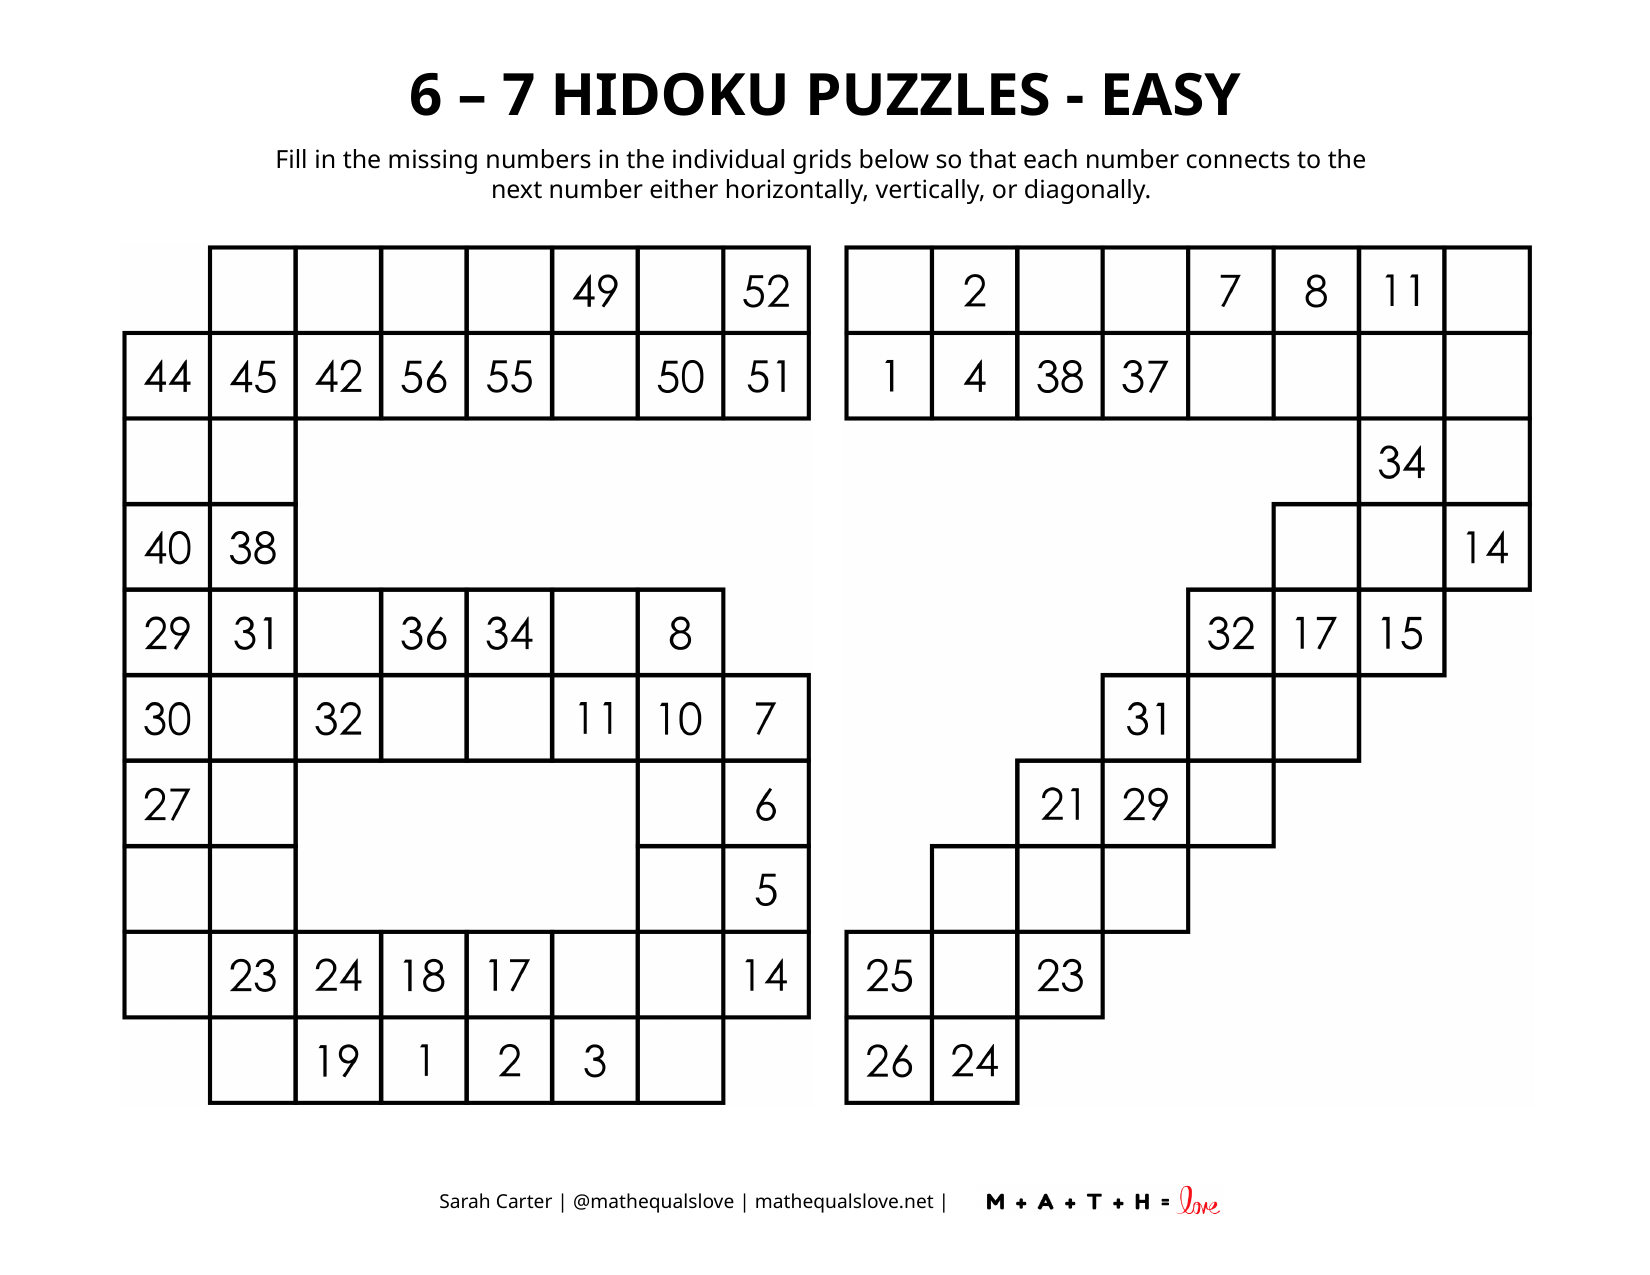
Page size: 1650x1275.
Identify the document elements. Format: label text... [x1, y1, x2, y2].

text_box Sarah Carter | @mathequalslove | mathequalslove.net | [424, 1182, 1259, 1220]
picture [978, 1183, 1226, 1218]
text_box Fill in the missing numbers in the individual grids below so that each number connects to the next number either horizontally, vertically, or diagonally. [0, 135, 1650, 211]
picture [120, 243, 813, 1107]
text_box 6 – 7 HIDOKU PUZZLES - EASY [76, 50, 1574, 135]
picture [841, 243, 1535, 1107]
